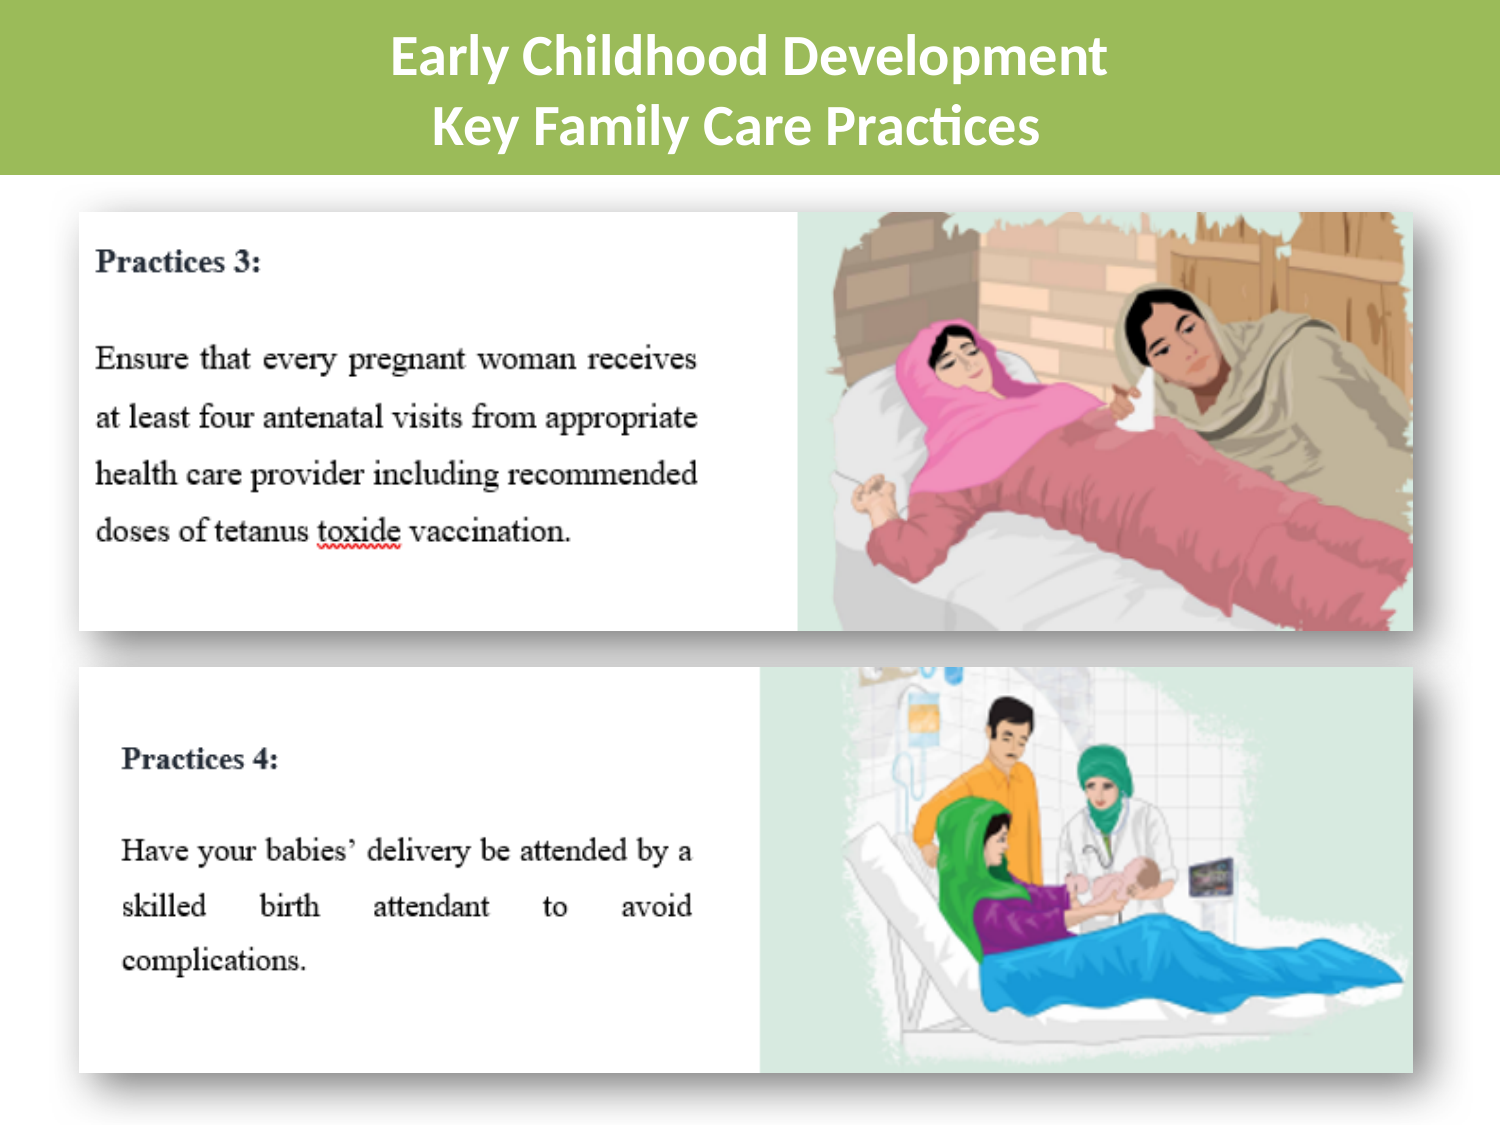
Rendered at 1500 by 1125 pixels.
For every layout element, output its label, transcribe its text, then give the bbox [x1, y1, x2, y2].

picture [79, 667, 1413, 1073]
picture [79, 212, 1413, 631]
text_box Early Childhood Development Key Family Care Practices [0, 0, 1500, 175]
